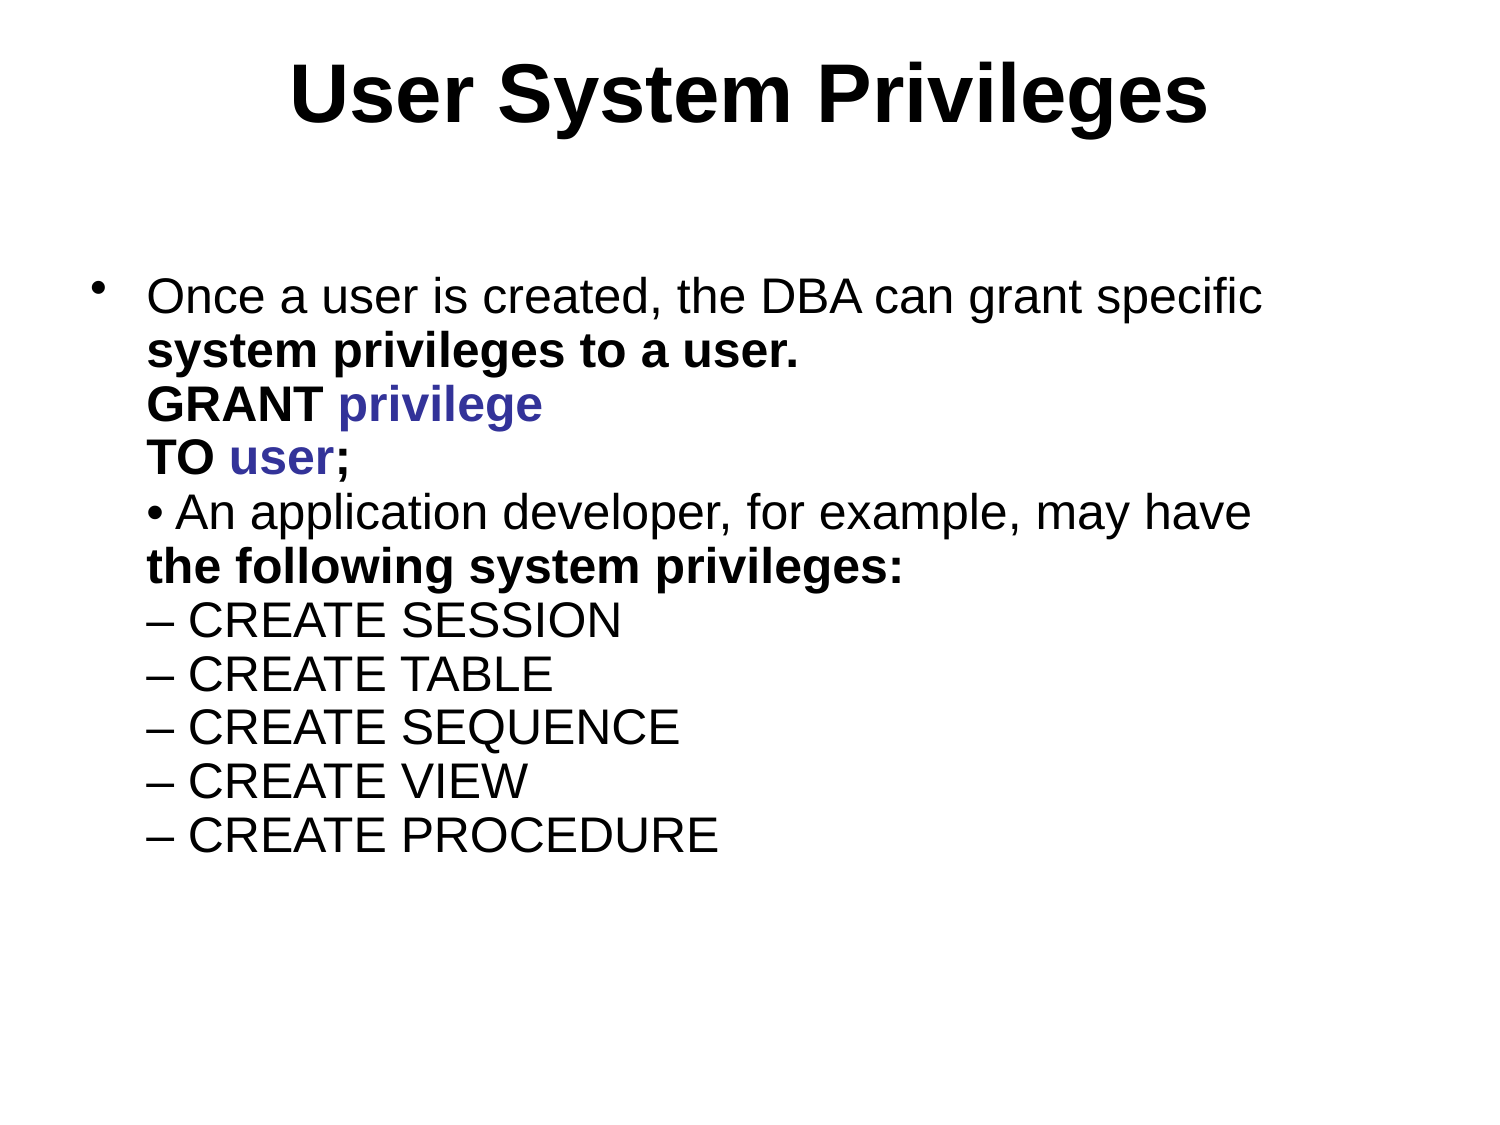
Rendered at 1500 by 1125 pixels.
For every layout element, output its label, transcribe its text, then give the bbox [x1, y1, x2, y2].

title User System Privileges [74, 44, 1426, 233]
list Once a user is created, the DBA can grant specific system privileges to a user. GRANT privilege TO user; • An application developer, for example, may have the following system privileges: – CREATE SESSION – CREATE TABLE – CREATE SEQUENCE – CREATE VIEW – CREATE PROCEDURE [74, 262, 1426, 1006]
